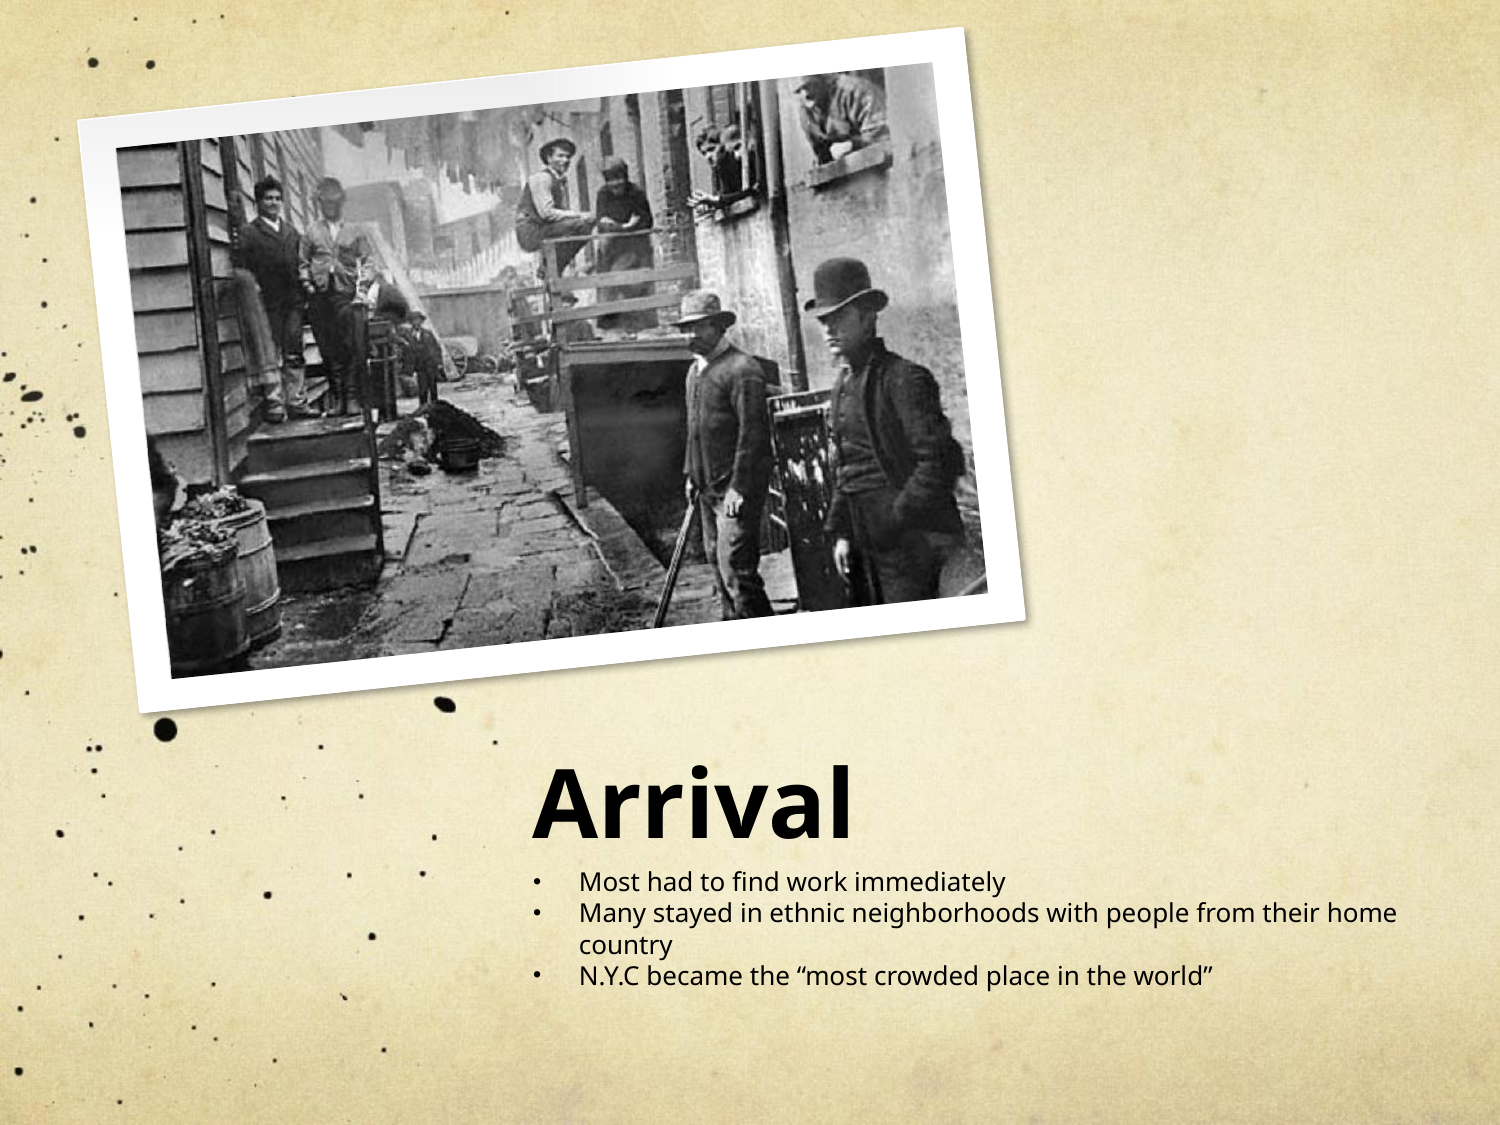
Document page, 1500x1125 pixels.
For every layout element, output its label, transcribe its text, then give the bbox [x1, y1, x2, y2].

title Arrival [517, 667, 1426, 859]
list Most had to find work immediately Many stayed in ethnic neighborhoods with people from their home country N.Y.C became the “most crowded place in the world” [518, 858, 1426, 1000]
picture [0, 0, 1500, 1125]
